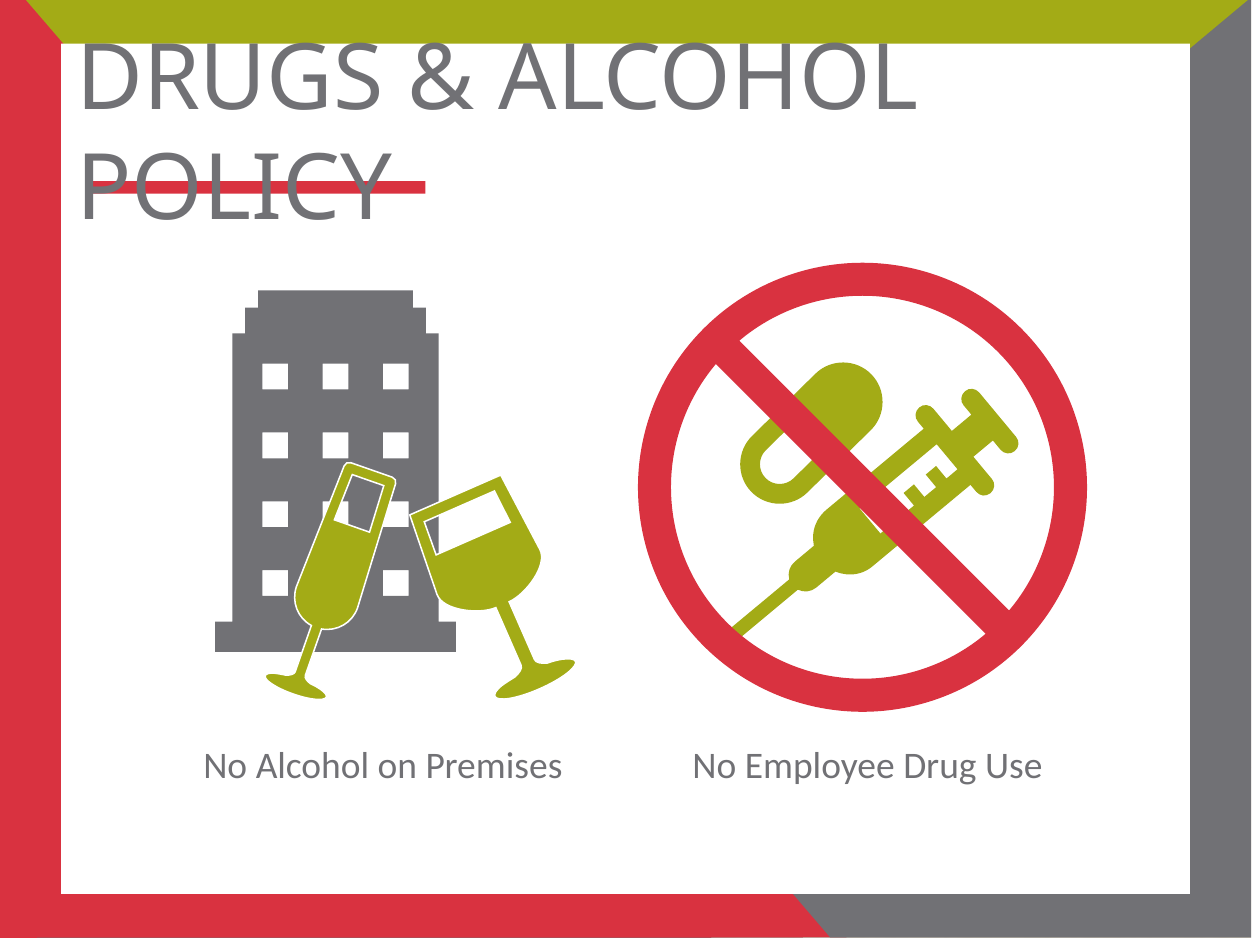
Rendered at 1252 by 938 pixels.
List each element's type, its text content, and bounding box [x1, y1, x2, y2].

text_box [167, 287, 600, 795]
text_box [635, 420, 646, 555]
title DRUGS & ALCOHOL POLICY [61, 50, 1177, 207]
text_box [651, 377, 1084, 795]
text_box [665, 260, 1060, 376]
